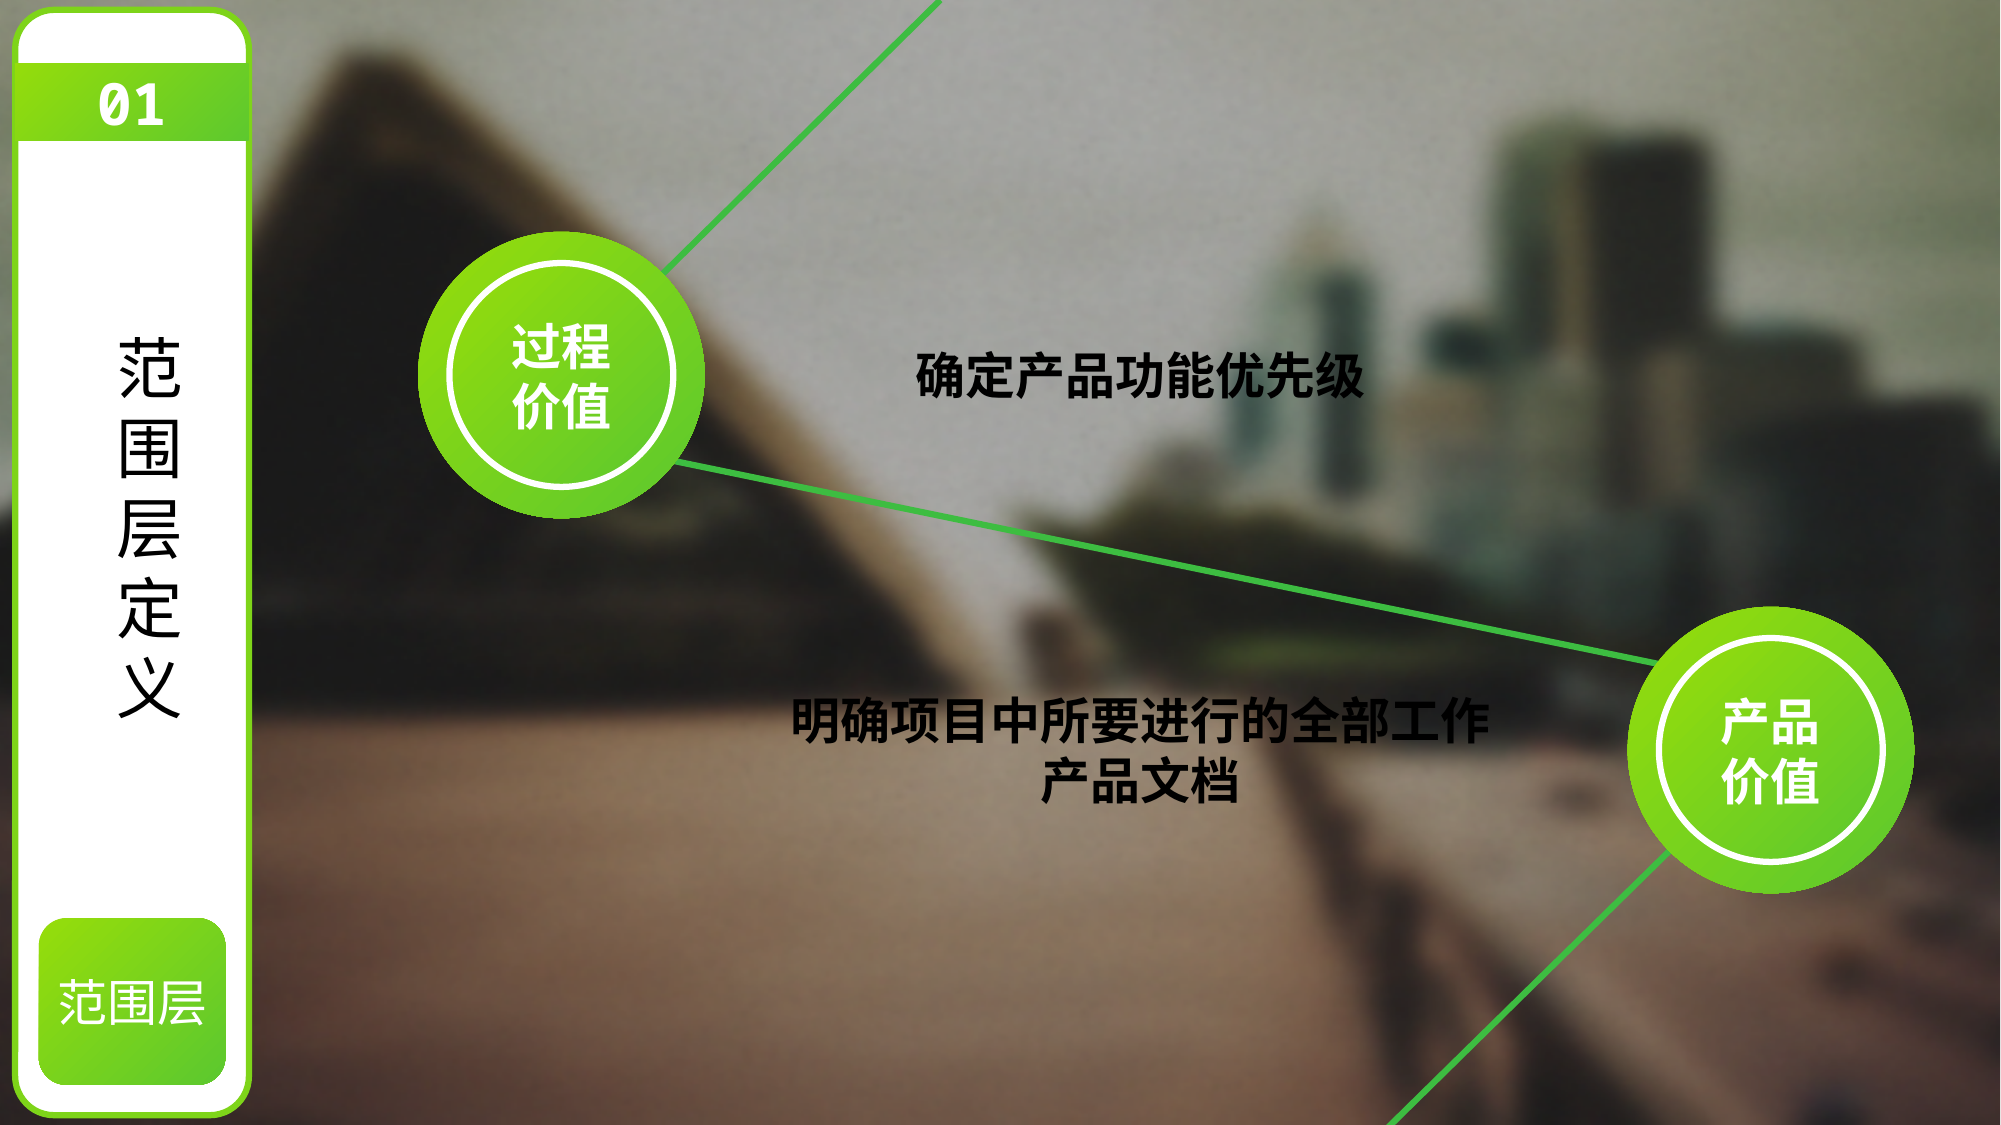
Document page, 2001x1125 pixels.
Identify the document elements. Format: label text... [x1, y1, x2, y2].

text_box 范围层 [39, 963, 225, 1039]
text_box 产品价值 [1657, 636, 1884, 863]
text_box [640, 0, 941, 296]
text_box [643, 296, 706, 454]
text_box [1373, 829, 1692, 1125]
text_box 明确项目中所要进行的全部工作 产品文档 [707, 674, 1574, 824]
text_box [1692, 605, 1916, 895]
text_box 范围层定义 [101, 319, 161, 735]
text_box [640, 454, 1692, 671]
text_box [417, 230, 640, 520]
text_box [14, 8, 250, 63]
text_box [14, 142, 250, 1117]
text_box 确定产品功能优先级 [777, 333, 1503, 416]
text_box 过程价值 [448, 261, 675, 488]
text_box [1626, 671, 1689, 829]
text_box [37, 917, 227, 1086]
text_box 01 [14, 63, 250, 142]
